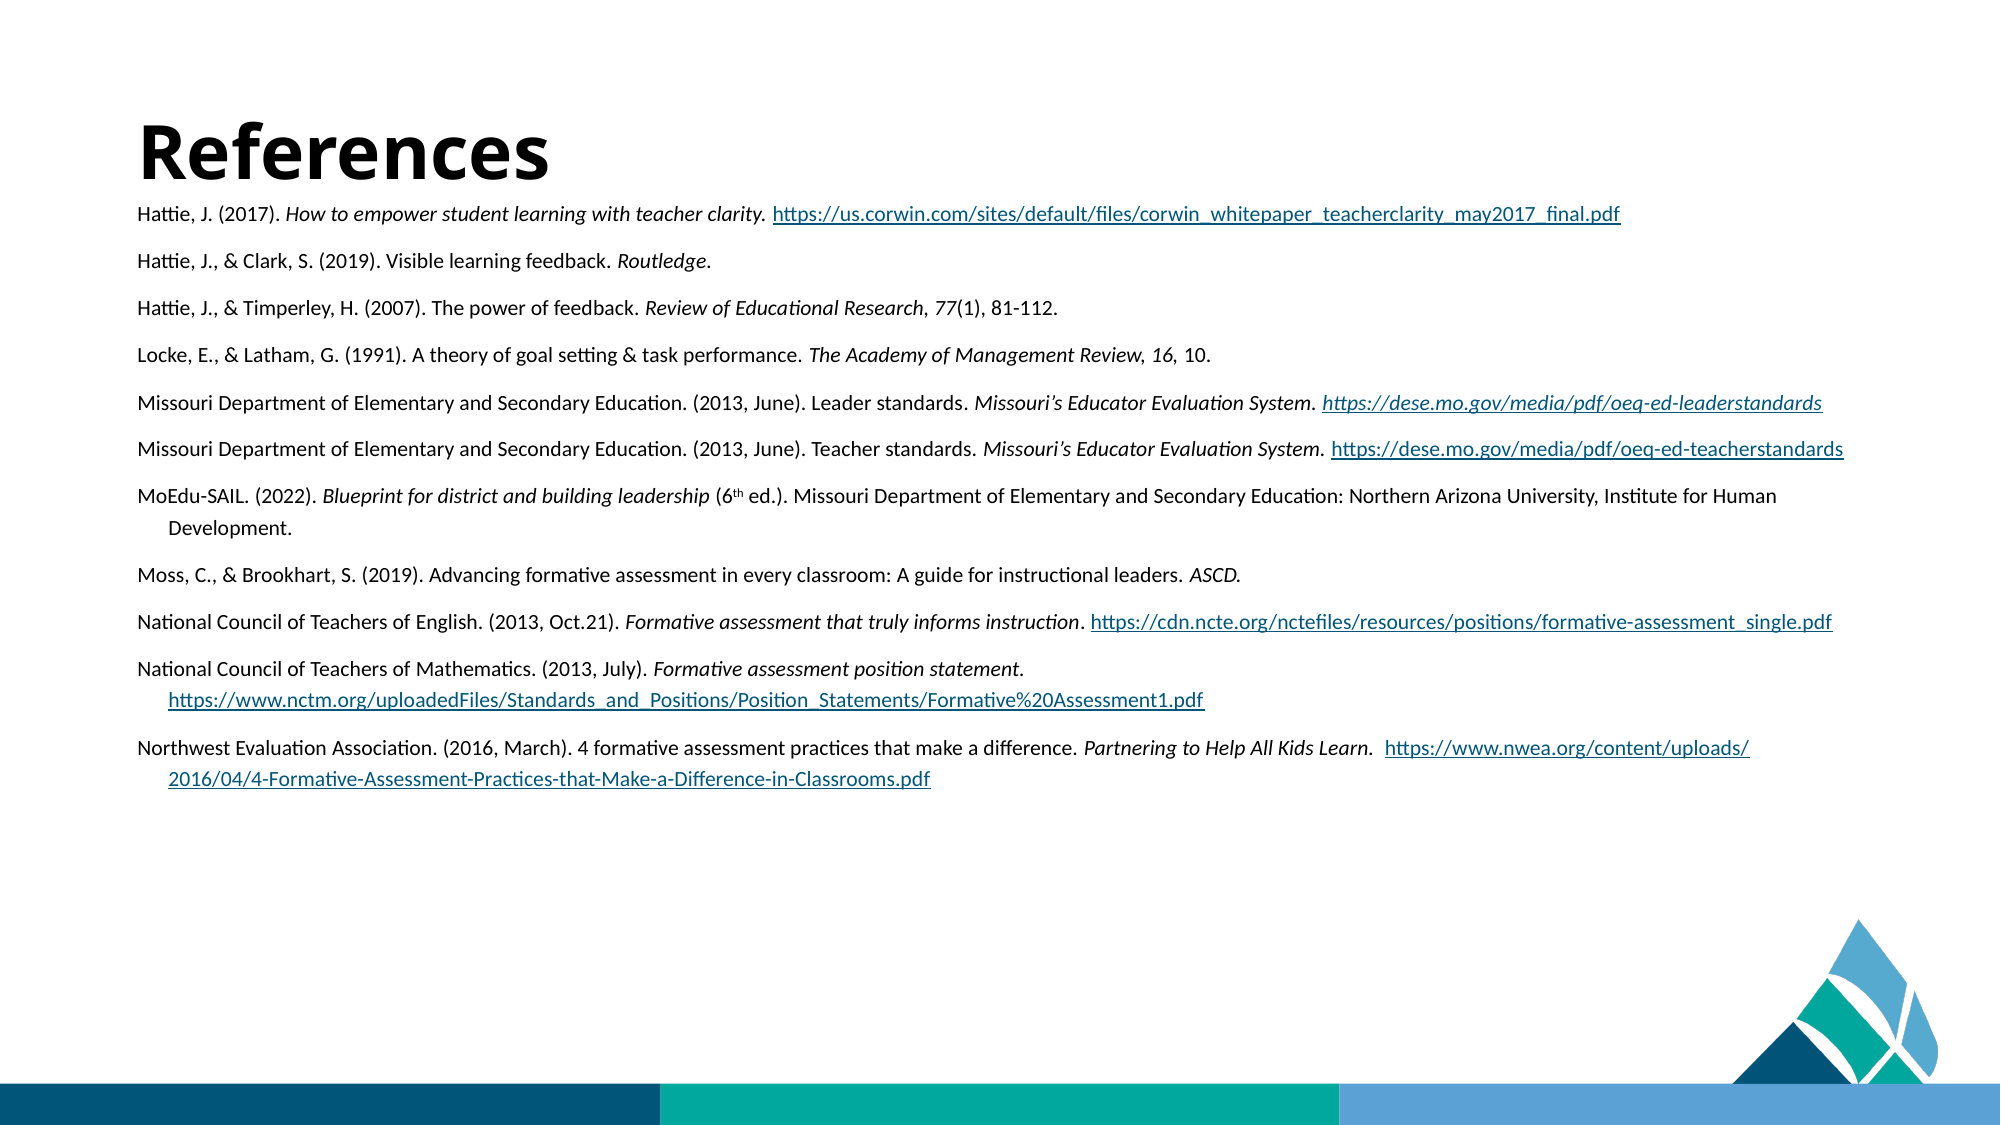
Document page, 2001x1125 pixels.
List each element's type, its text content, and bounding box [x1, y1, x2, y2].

picture [1732, 919, 1938, 1084]
title References [137, 59, 1863, 194]
list Hattie, J. (2017). How to empower student learning with teacher clarity. https://us.corwin.com/sites/default/files/corwin_whitepaper_teacherclarity_may2017_final.pdf Hattie, J., & Clark, S. (2019). Visible learning feedback. Routledge. Hattie, J., & Timperley, H. (2007). The power of feedback. Review of Educational Research, 77(1), 81-112. Locke, E., & Latham, G. (1991). A theory of goal setting & task performance. The Academy of Management Review, 16, 10. Missouri Department of Elementary and Secondary Education. (2013, June). Leader standards. Missouri’s Educator Evaluation System. https://dese.mo.gov/media/pdf/oeq-ed-leaderstandards Missouri Department of Elementary and Secondary Education. (2013, June). Teacher standards. Missouri’s Educator Evaluation System. https://dese.mo.gov/media/pdf/oeq-ed-teacherstandards MoEdu-SAIL. (2022). Blueprint for district and building leadership (6th ed.). Missouri Department of Elementary and Secondary Education: Northern Arizona University, Institute for Human Development. Moss, C., & Brookhart, S. (2019). Advancing formative assessment in every classroom: A guide for instructional leaders. ASCD. National Council of Teachers of English. (2013, Oct.21). Formative assessment that truly informs instruction. https://cdn.ncte.org/nctefiles/resources/positions/formative-assessment_single.pdf National Council of Teachers of Mathematics. (2013, July). Formative assessment position statement. https://www.nctm.org/uploadedFiles/Standards_and_Positions/Position_Statements/Formative%20Assessment1.pdf Northwest Evaluation Association. (2016, March). 4 formative assessment practices that make a difference. Partnering to Help All Kids Learn. https://www.nwea.org/content/uploads/2016/04/4-Formative-Assessment-Practices-that-Make-a-Difference-in-Classrooms.pdf [137, 194, 1863, 863]
